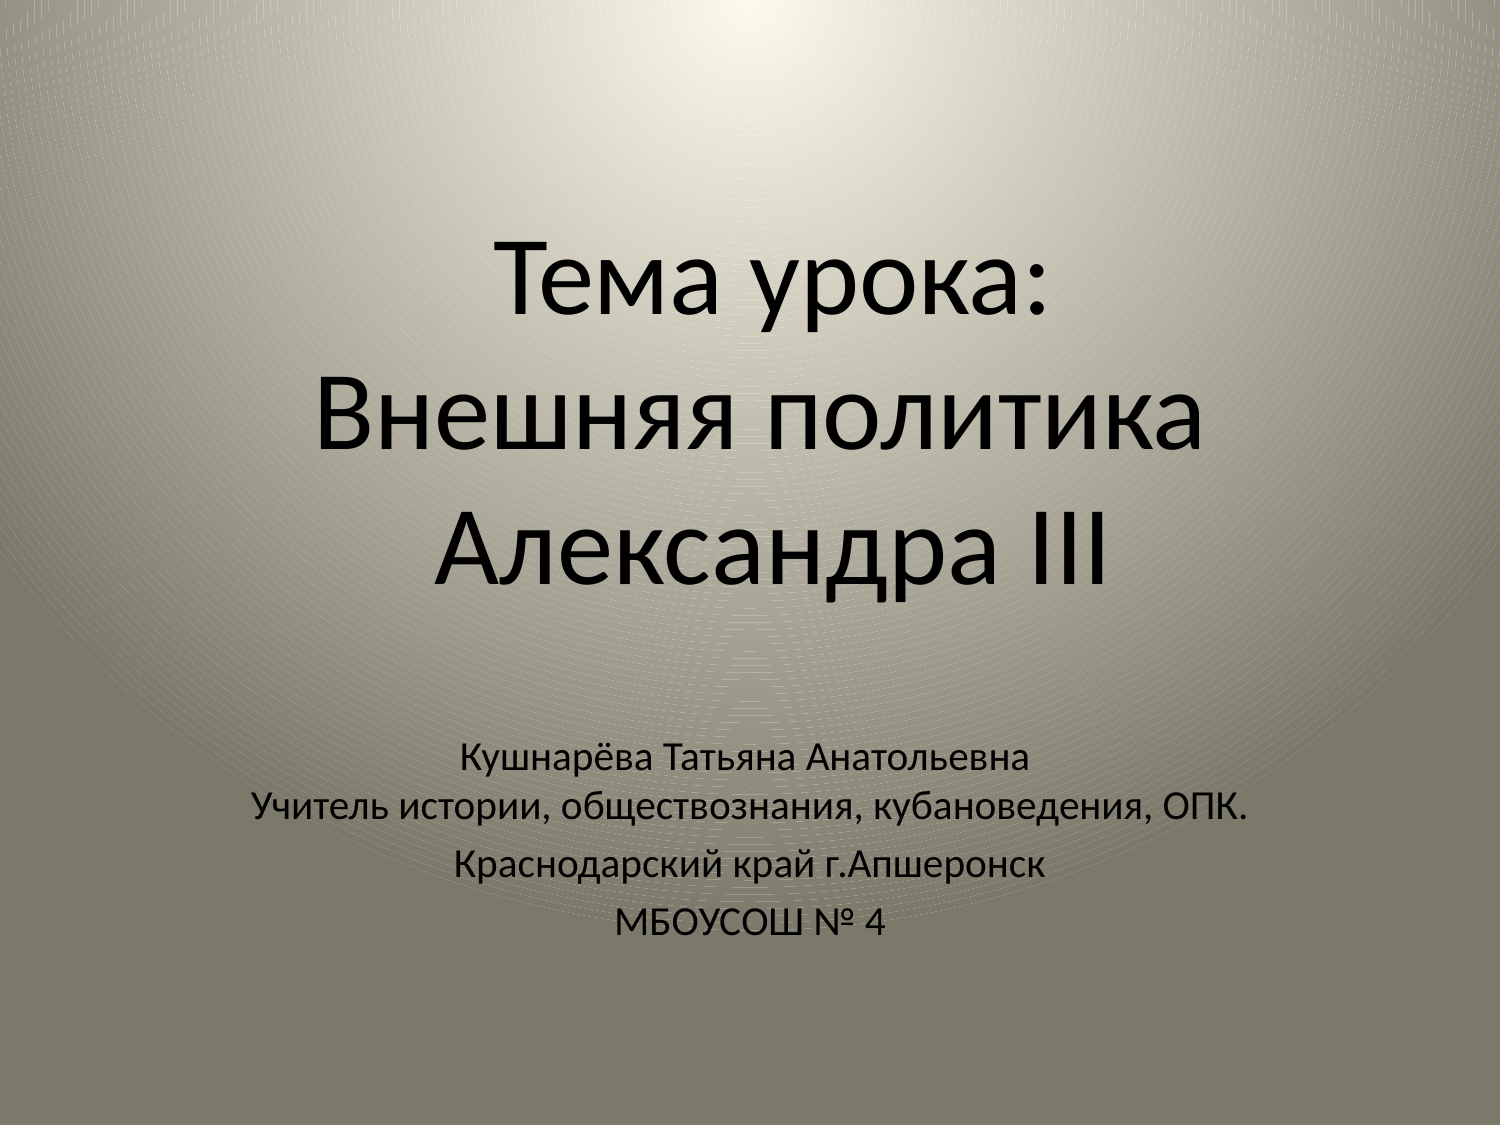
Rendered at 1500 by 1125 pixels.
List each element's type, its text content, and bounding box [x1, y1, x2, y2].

subtitle Кушнарёва Татьяна Анатольевна Учитель истории, обществознания, кубановедения, ОПК. Краснодарский край г.Апшеронск МБОУСОШ № 4 [225, 637, 1275, 1043]
title Тема урока: Внешняя политика Александра III [140, 187, 1407, 622]
